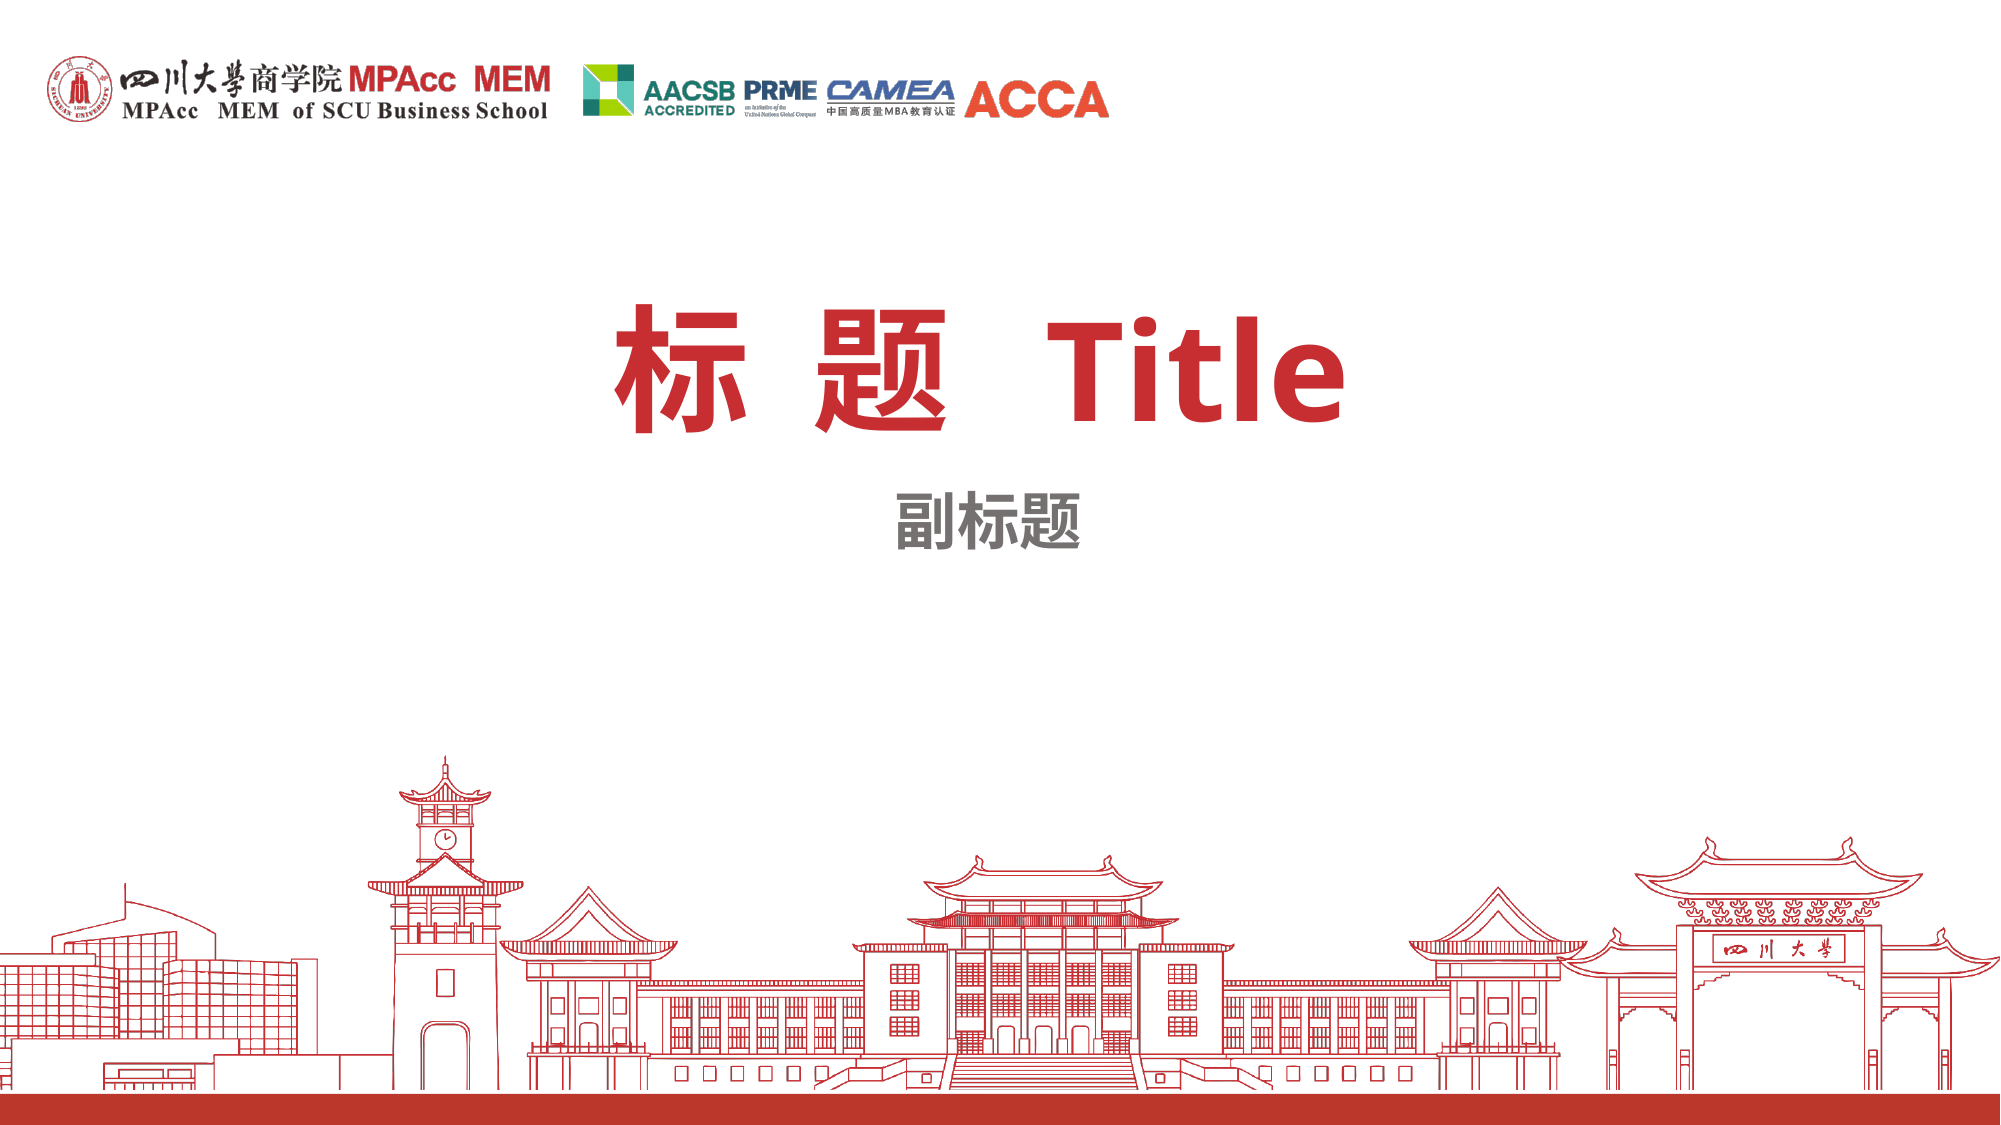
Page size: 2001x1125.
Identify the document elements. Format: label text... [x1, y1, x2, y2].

picture [47, 56, 1109, 122]
picture [0, 755, 2000, 1090]
text_box [0, 1093, 2000, 1125]
text_box 副标题 [612, 436, 1365, 564]
text_box 标 题 Title [403, 193, 1559, 456]
text_box [0, 0, 2000, 755]
